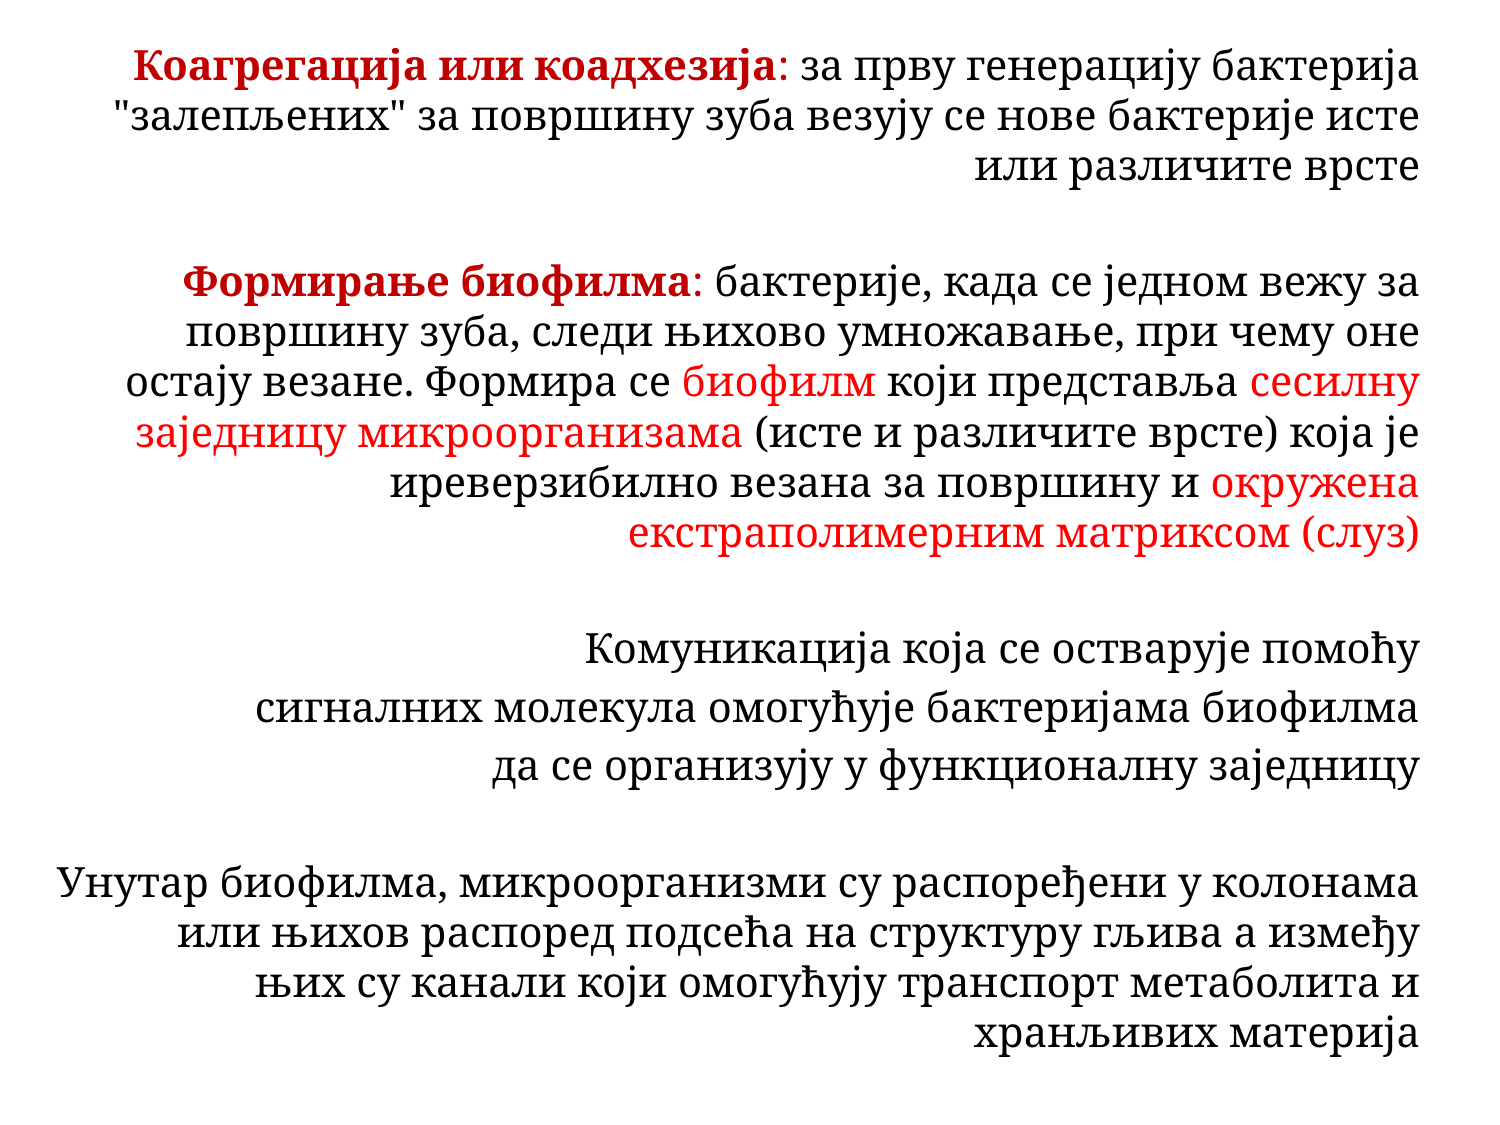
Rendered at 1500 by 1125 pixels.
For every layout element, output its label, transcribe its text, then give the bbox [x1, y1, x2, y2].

list Коагрегација или коадхезија: за прву генерацију бактерија "залепљених" за површину зуба везују се нове бактерије исте или различите врсте Формирање биофилма: бактерије, када се једном вежу за површину зуба, следи њихово умножавање, при чему оне остају везане. Формира се биофилм који представља сесилну заједницу микроорганизама (исте и различите врсте) која је иреверзибилно везана за површину и окружена екстраполимерним матриксом (слуз) Комуникација која се остварује помоћу сигналних молекула омогућује бактеријама биофилма да се организују у функционaлну зaједницу Унутар биофилма, микроорганизми су распоређени у колонама или њихов распоред подсећа на структуру гљива а између њих су канали који омогућују транспорт метаболита и хранљивих материја [40, 30, 1436, 1071]
